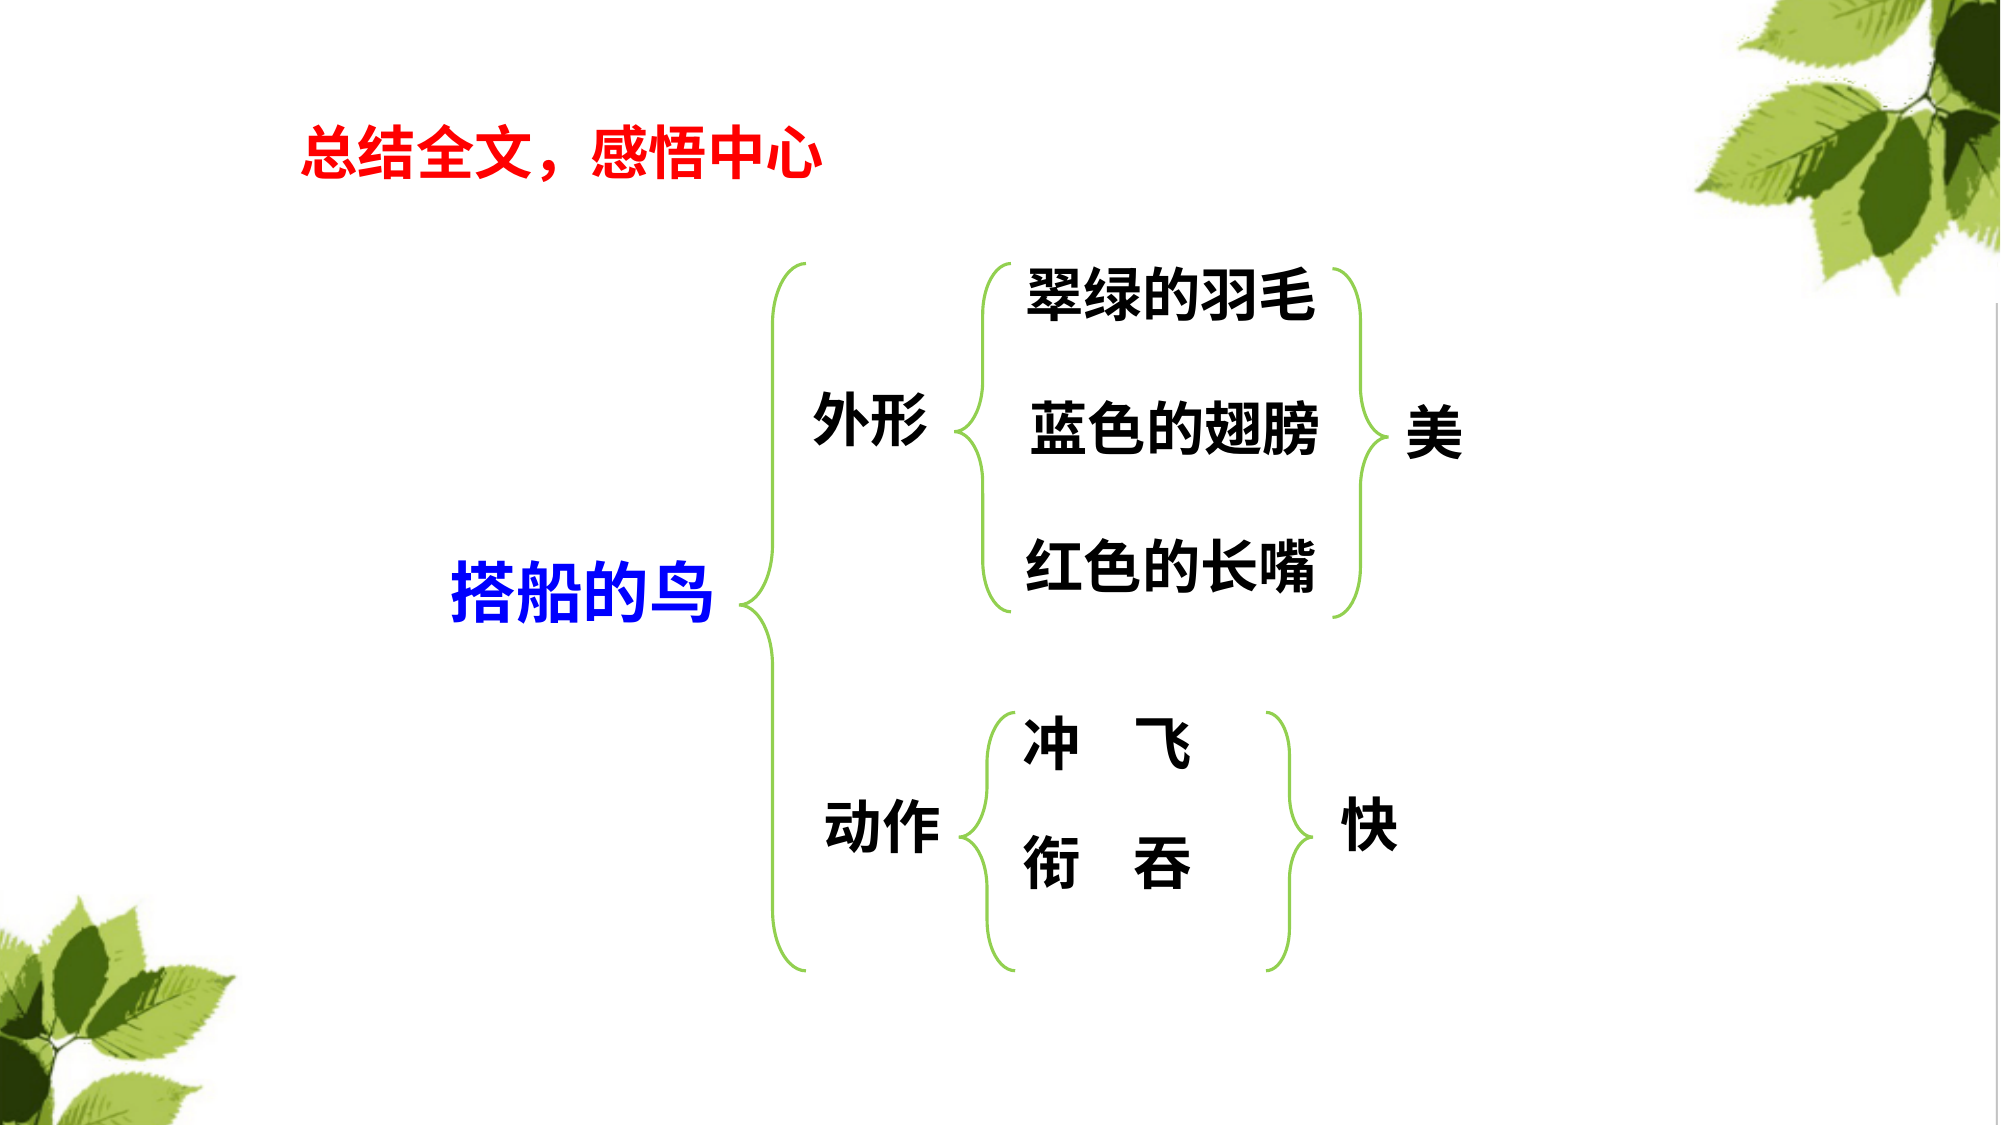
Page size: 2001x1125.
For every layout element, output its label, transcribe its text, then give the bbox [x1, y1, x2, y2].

text_box [958, 711, 1016, 972]
text_box [954, 262, 1012, 613]
text_box 动作 [809, 780, 972, 868]
text_box [768, 262, 807, 972]
text_box 蓝色的翅膀 [1015, 381, 1332, 470]
text_box 翠绿的羽毛 [1010, 247, 1348, 336]
text_box 总结全文，感悟中心 [284, 74, 839, 195]
text_box 美 [1391, 385, 1546, 474]
text_box 冲 飞 衔 吞 [1007, 650, 1279, 904]
text_box [1265, 711, 1313, 972]
text_box 外形 [797, 373, 964, 461]
picture [0, 0, 2001, 1125]
text_box 快 [1326, 777, 1422, 866]
text_box [1332, 268, 1389, 618]
text_box 红色的长嘴 [1011, 519, 1332, 608]
text_box 搭船的鸟 [434, 556, 771, 638]
